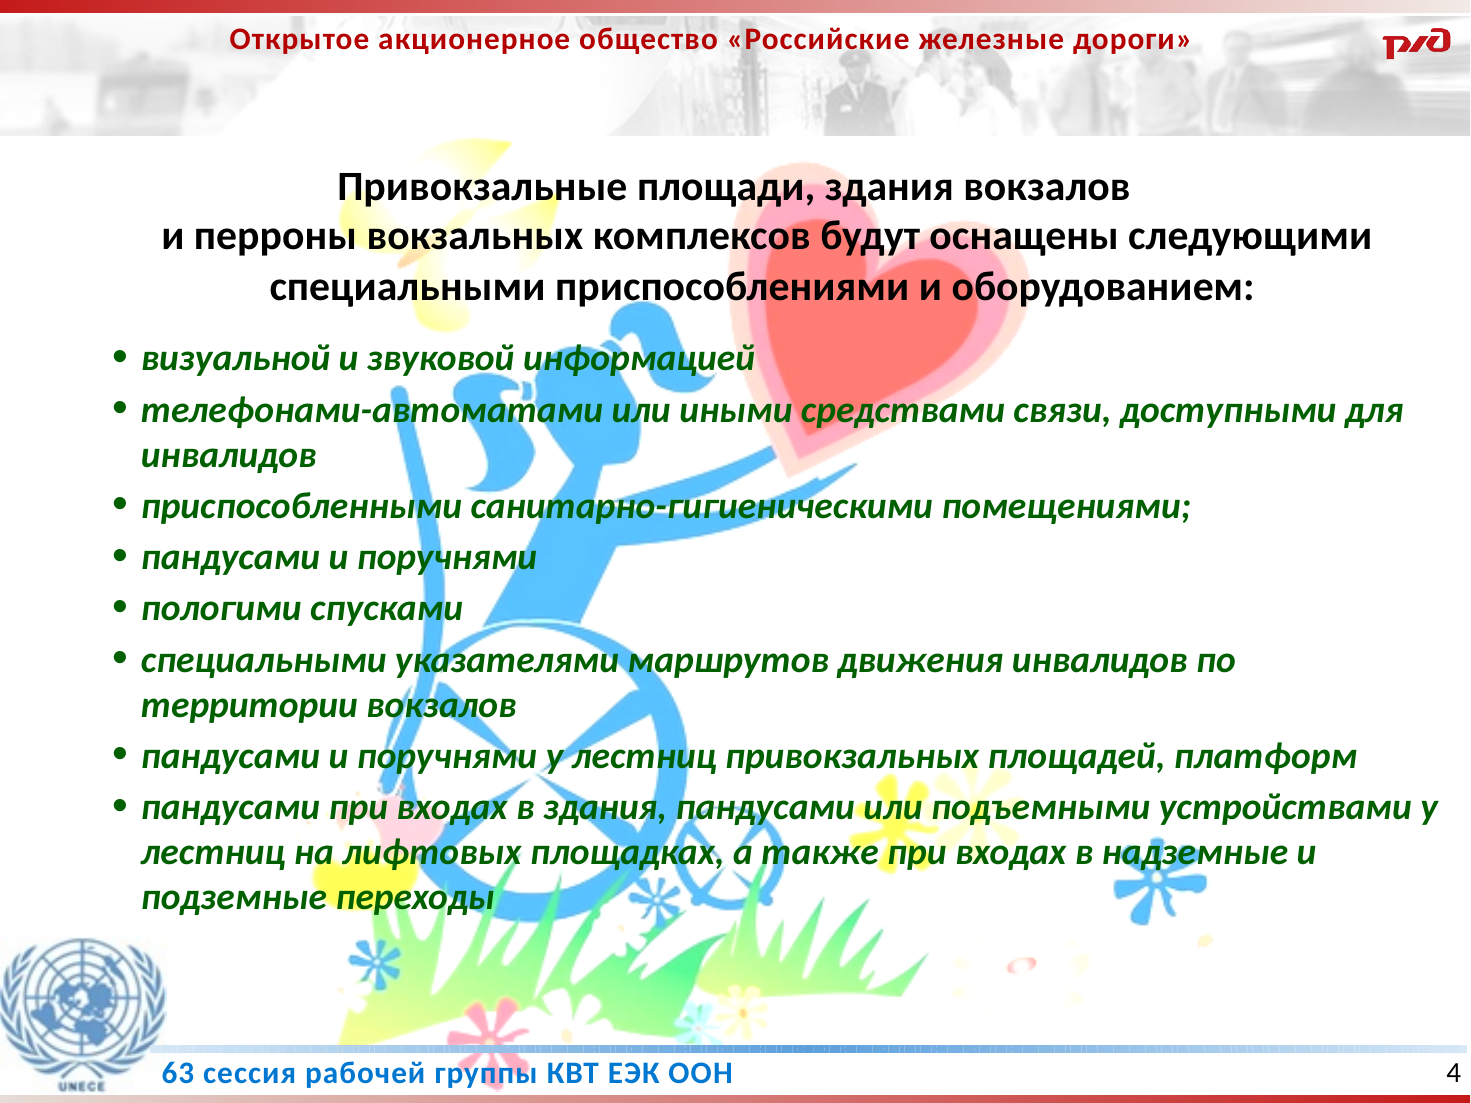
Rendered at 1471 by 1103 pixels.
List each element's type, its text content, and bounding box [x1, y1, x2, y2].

text_box [172, 1043, 270, 1052]
list Привокзальные площади, здания вокзалов и перроны вокзальных комплексов будут оснащены следующими специальными приспособлениями и оборудованием: визуальной и звуковой информацией телефонами-автоматами или иными средствами связи, доступными для инвалидов приспособленными санитарно-гигиеническими помещениями; пандусами и поручнями пологими спусками специальными указателями маршрутов движения инвалидов по территории вокзалов пандусами и поручнями у лестниц привокзальных площадей, платформ пандусами при входах в здания, пандусами или подъемными устройствами у лестниц на лифтовых площадках, а также при входах в надземные и подземные переходы [9, 158, 270, 925]
slide_number 3 [1252, 1055, 1462, 1089]
picture [275, 138, 1247, 1093]
list Привокзальные площади, здания вокзалов и перроны вокзальных комплексов будут оснащены следующими специальными приспособлениями и оборудованием: визуальной и звуковой информацией телефонами-автоматами или иными средствами связи, доступными для инвалидов приспособленными санитарно-гигиеническими помещениями; пандусами и поручнями пологими спусками специальными указателями маршрутов движения инвалидов по территории вокзалов пандусами и поручнями у лестниц привокзальных площадей, платформ пандусами при входах в здания, пандусами или подъемными устройствами у лестниц на лифтовых площадках, а также при входах в надземные и подземные переходы [1252, 158, 1460, 925]
picture [1381, 27, 1452, 61]
text_box [1252, 1043, 1469, 1055]
text_box Открытое акционерное общество «Российские железные дороги» [159, 18, 1266, 56]
picture [0, 937, 168, 1094]
text_box 63 сессия рабочей группы КВТ ЕЭК ООН [172, 1052, 270, 1090]
